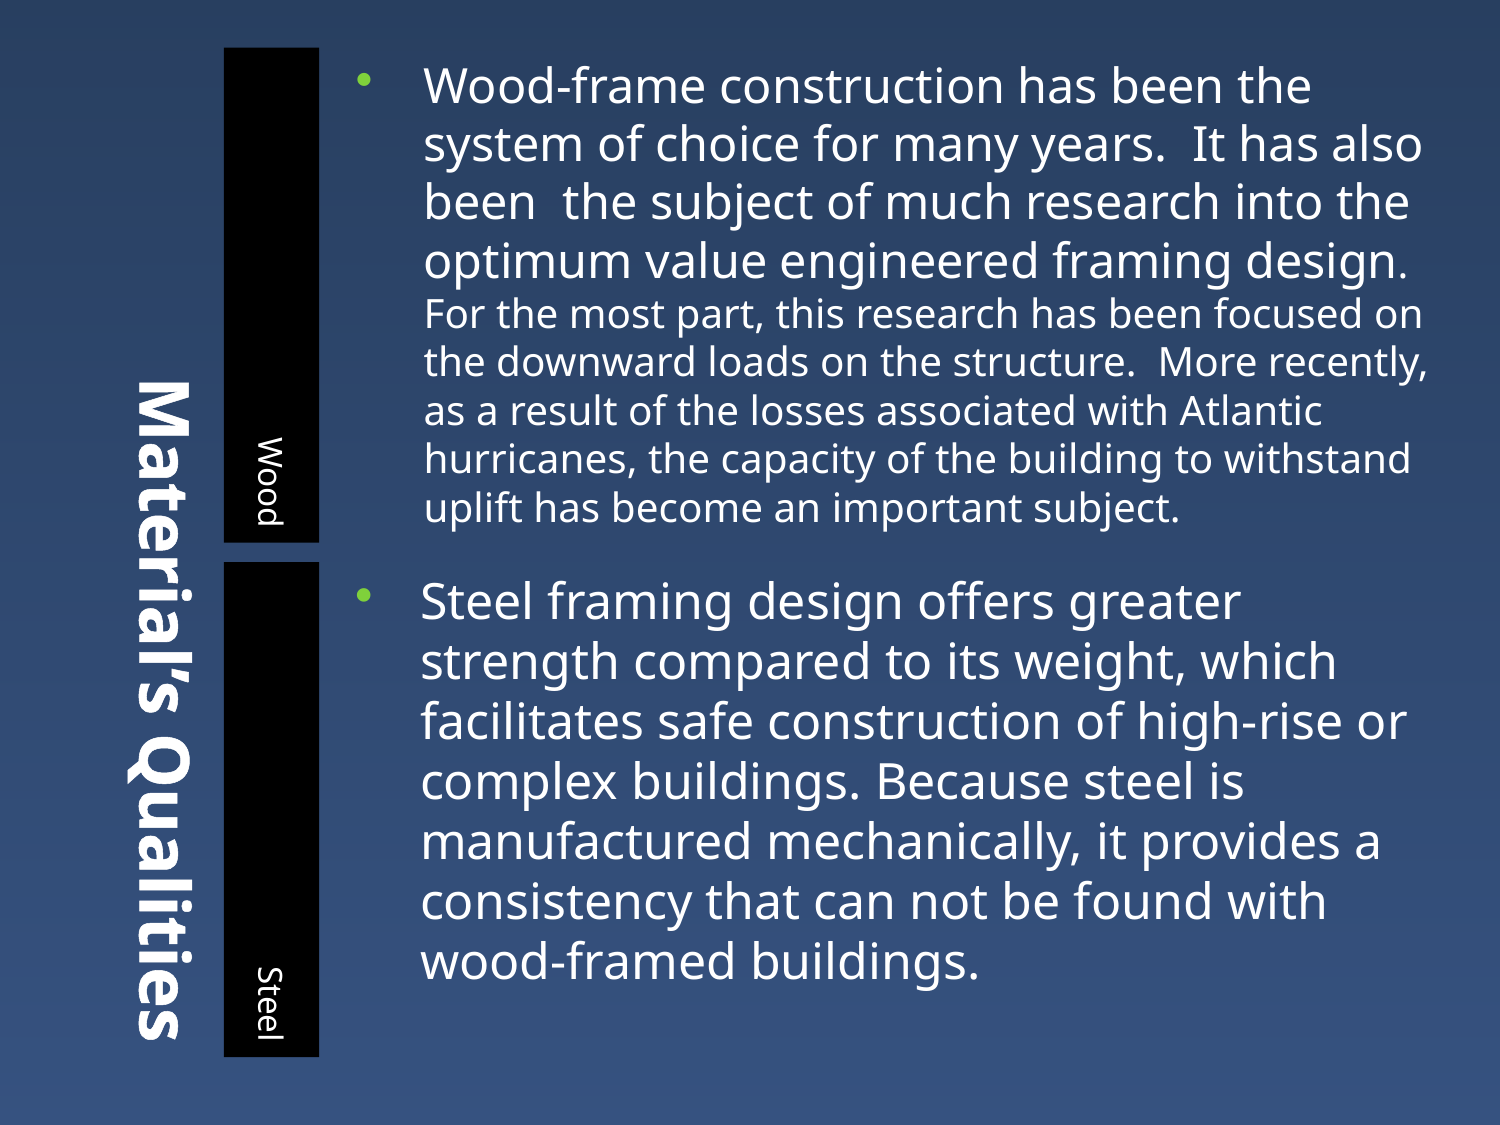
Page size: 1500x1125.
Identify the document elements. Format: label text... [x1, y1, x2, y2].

list Steel [223, 561, 320, 1058]
title Material’s Qualities [40, 47, 216, 1058]
list Wood [223, 47, 320, 544]
list Wood-frame construction has been the system of choice for many years. It has also been the subject of much research into the optimum value engineered framing design. For the most part, this research has been focused on the downward loads on the structure. More recently, as a result of the losses associated with Atlantic hurricanes, the capacity of the building to withstand uplift has become an important subject. [331, 47, 1457, 543]
list Steel framing design offers greater strength compared to its weight, which facilitates safe construction of high-rise or complex buildings. Because steel is manufactured mechanically, it provides a consistency that can not be found with wood-framed buildings. [331, 562, 1457, 1058]
